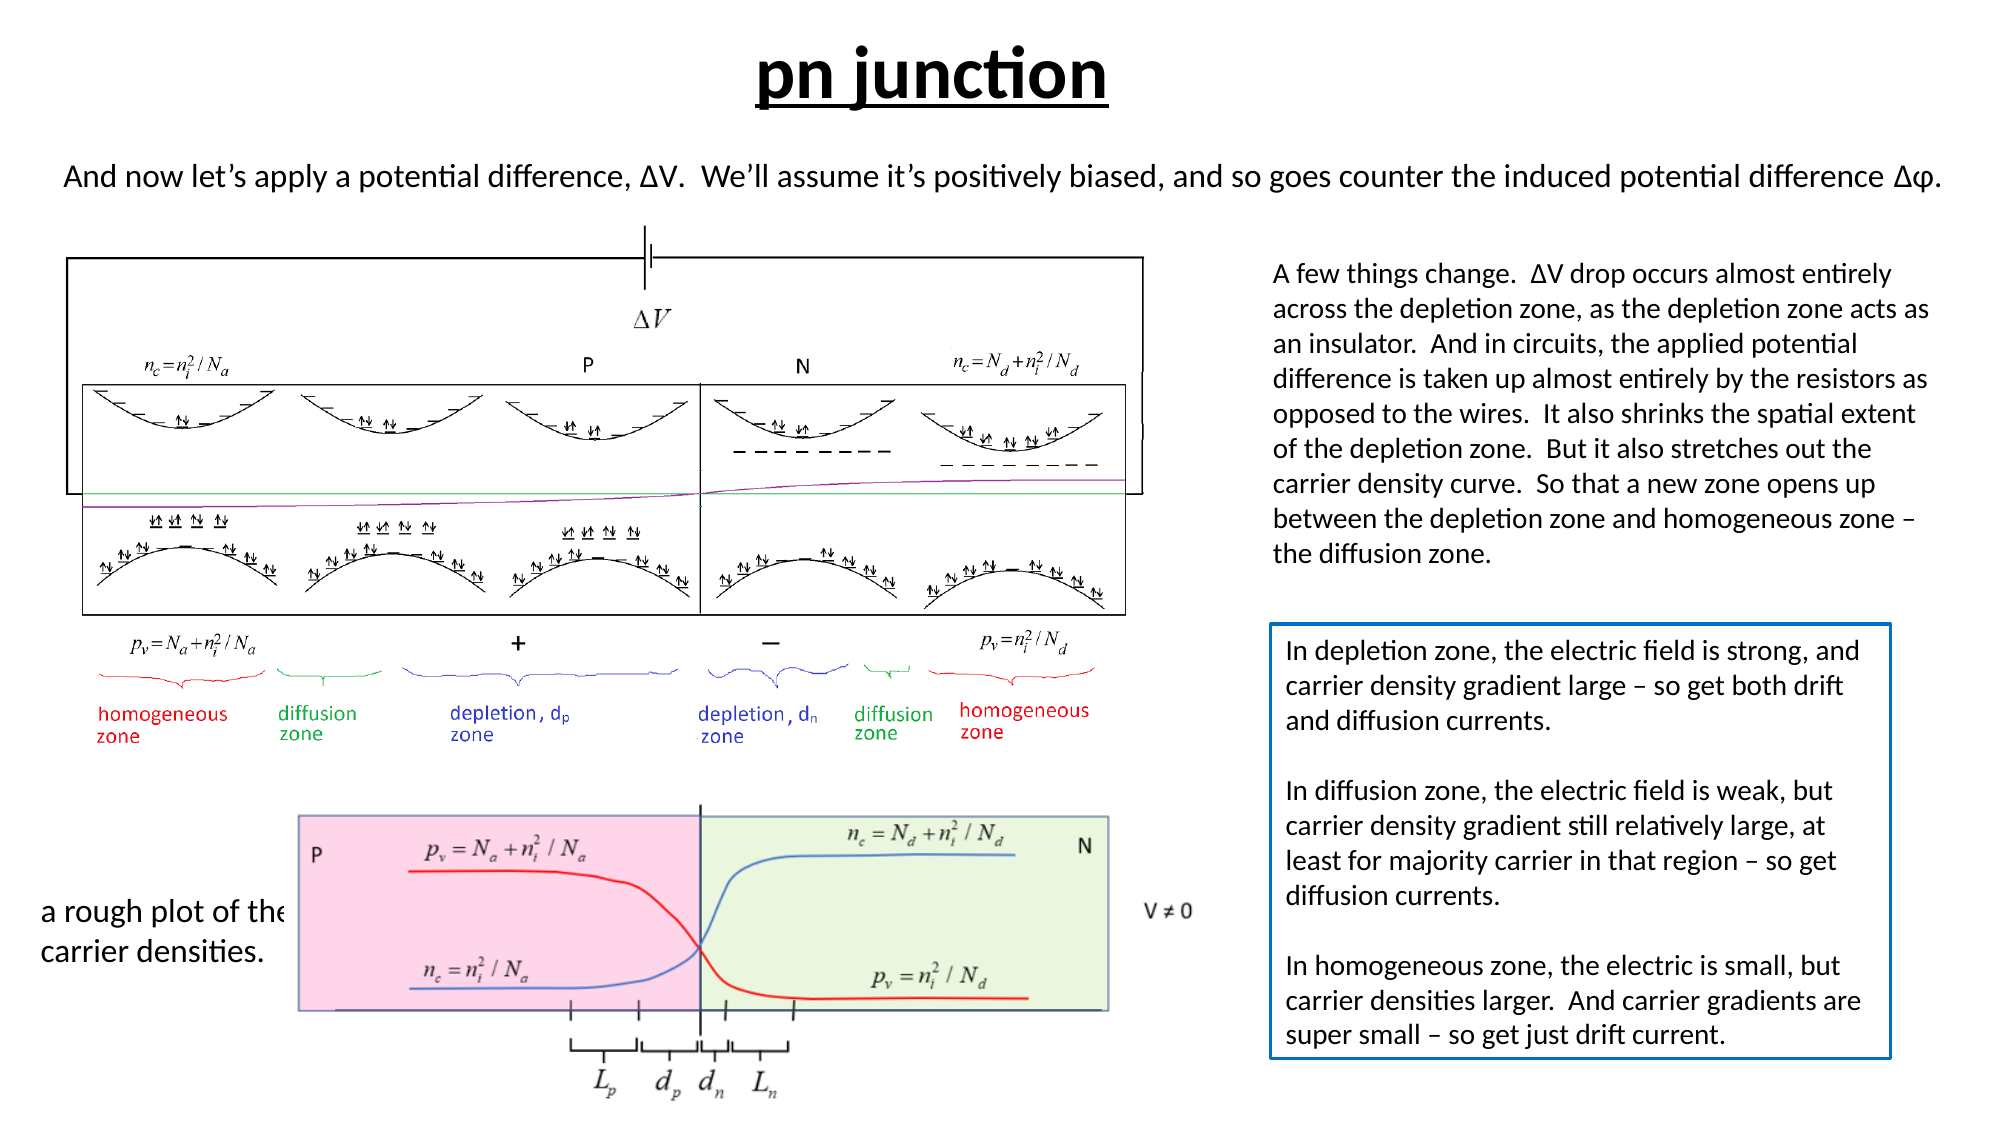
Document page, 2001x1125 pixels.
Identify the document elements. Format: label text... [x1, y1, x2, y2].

picture [51, 222, 1157, 757]
picture [284, 798, 1200, 1106]
text_box In depletion zone, the electric field is strong, and carrier density gradient large – so get both drift and diffusion currents. In diffusion zone, the electric field is weak, but carrier density gradient still relatively large, at least for majority carrier in that region – so get diffusion currents. In homogeneous zone, the electric is small, but carrier densities larger. And carrier gradients are super small – so get just drift current. [1270, 623, 1891, 1059]
text_box And now let’s apply a potential difference, ΔV. We’ll assume it’s positively biased, and so goes counter the induced potential difference Δφ. [48, 147, 1979, 202]
text_box A few things change. ΔV drop occurs almost entirely across the depletion zone, as the depletion zone acts as an insulator. And in circuits, the applied potential difference is taken up almost entirely by the resistors as opposed to the wires. It also shrinks the spatial extent of the depletion zone. But it also stretches out the carrier density curve. So that a new zone opens up between the depletion zone and homogeneous zone – the diffusion zone. [1258, 246, 1955, 577]
title pn junction [696, 20, 1168, 123]
text_box a rough plot of the carrier densities. [25, 881, 284, 977]
